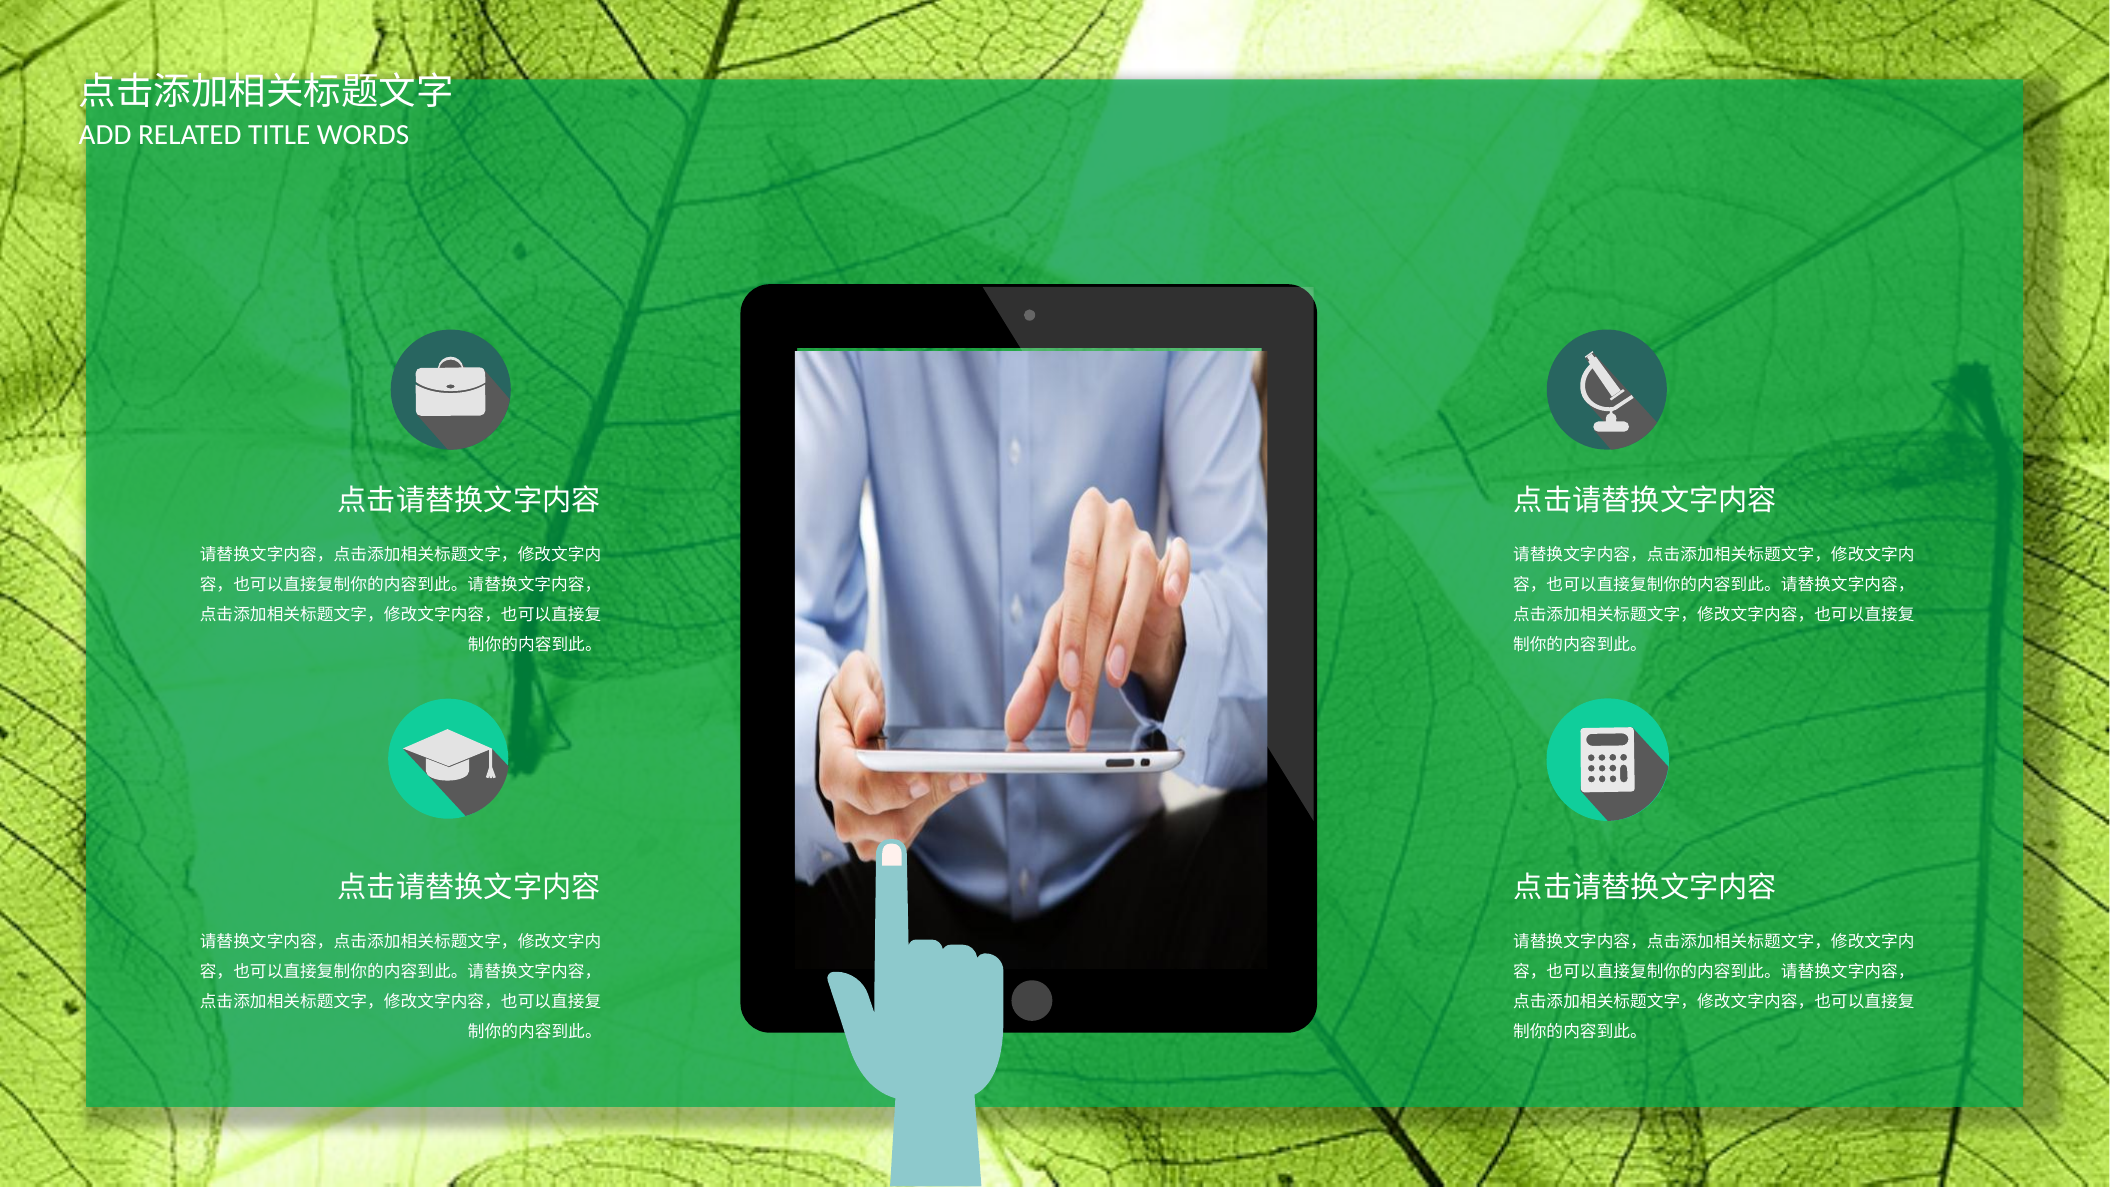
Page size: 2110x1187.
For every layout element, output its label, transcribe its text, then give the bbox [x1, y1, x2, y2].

picture [0, 0, 2110, 1187]
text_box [740, 284, 1318, 1033]
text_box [1546, 329, 1667, 450]
text_box 点击请替换文字内容 [321, 860, 618, 912]
text_box 请替换文字内容，点击添加相关标题文字，修改文字内容，也可以直接复制你的内容到此。请替换文字内容，点击添加相关标题文字，修改文字内容，也可以直接复制你的内容到此。 [173, 525, 619, 662]
text_box 点击请替换文字内容 [1497, 860, 1794, 912]
text_box 点击请替换文字内容 [1497, 472, 1794, 524]
text_box 点击添加相关标题文字 [62, 59, 470, 121]
text_box 请替换文字内容，点击添加相关标题文字，修改文字内容，也可以直接复制你的内容到此。请替换文字内容，点击添加相关标题文字，修改文字内容，也可以直接复制你的内容到此。 [173, 912, 619, 1049]
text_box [388, 698, 509, 819]
text_box ADD RELATED TITLE WORDS [62, 107, 426, 159]
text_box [1546, 698, 1670, 821]
text_box 请替换文字内容，点击添加相关标题文字，修改文字内容，也可以直接复制你的内容到此。请替换文字内容，点击添加相关标题文字，修改文字内容，也可以直接复制你的内容到此。 [1496, 525, 1942, 662]
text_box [390, 329, 511, 450]
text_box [827, 839, 1004, 1187]
text_box 点击请替换文字内容 [321, 472, 618, 524]
text_box 请替换文字内容，点击添加相关标题文字，修改文字内容，也可以直接复制你的内容到此。请替换文字内容，点击添加相关标题文字，修改文字内容，也可以直接复制你的内容到此。 [1496, 912, 1942, 1049]
